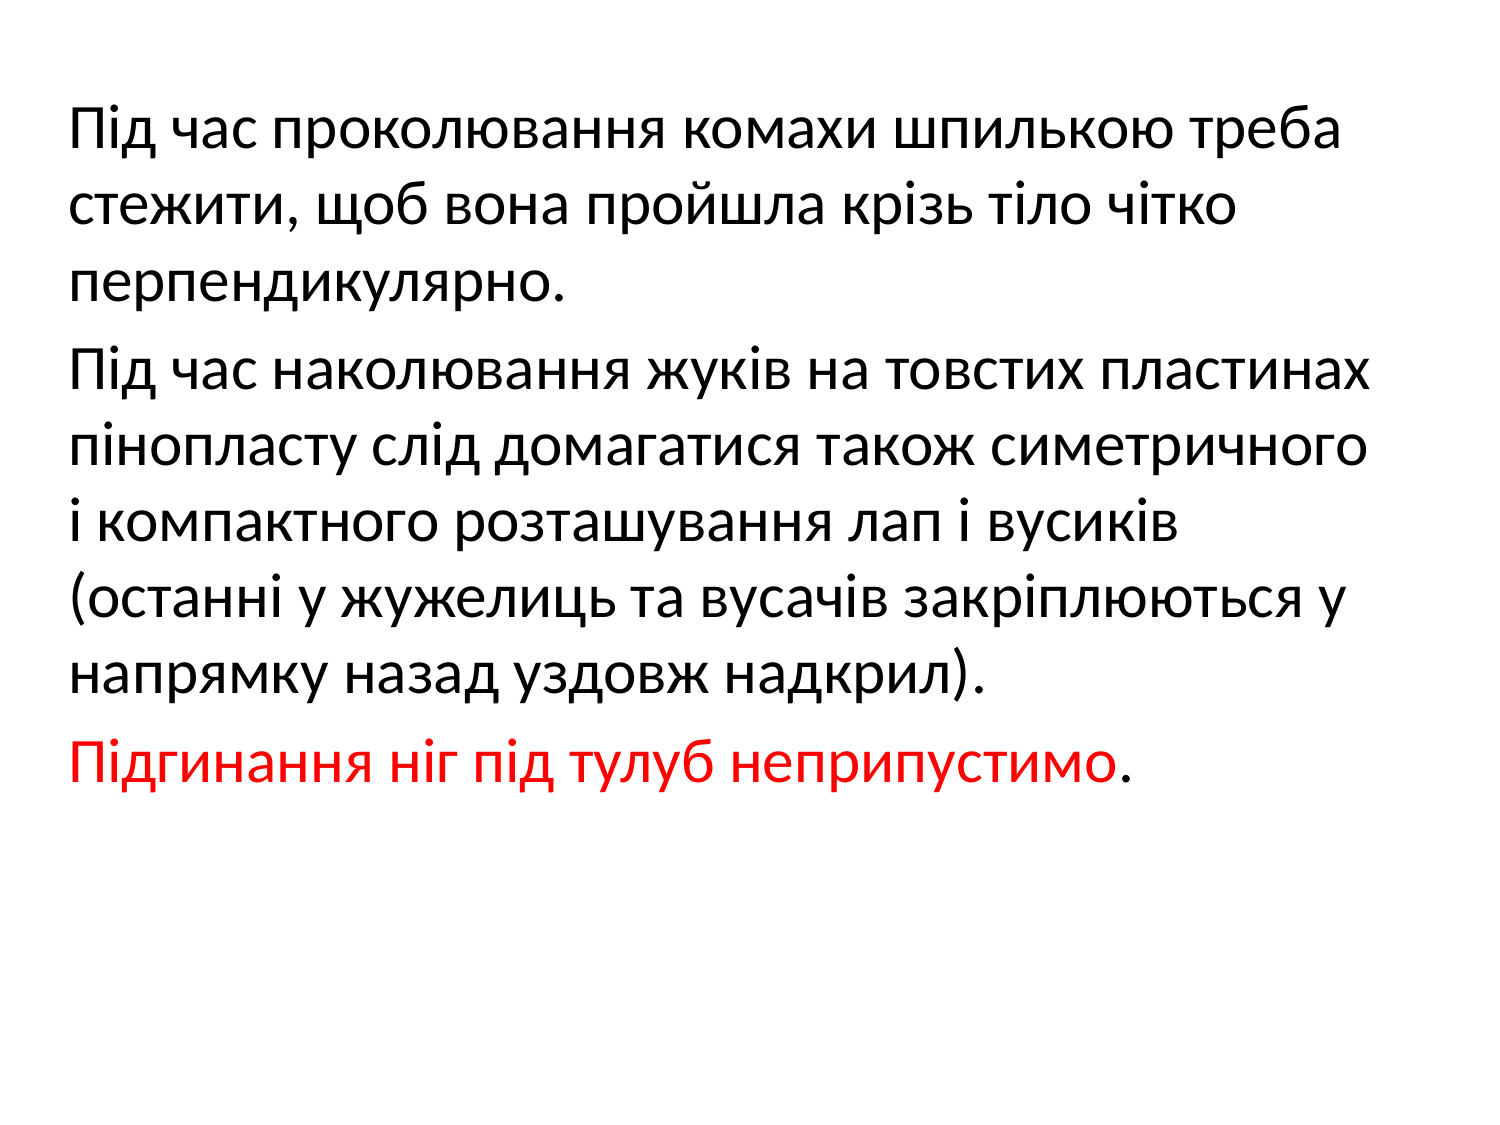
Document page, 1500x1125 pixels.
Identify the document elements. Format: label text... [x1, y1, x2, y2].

list Під час проколювання комахи шпилькою треба стежити, щоб вона пройшла крізь тіло чітко перпендикулярно. Під час наколювання жуків на товстих пластинах пінопласту слід домагатися також симетричного і компактного розташування лап і вусиків (останні у жужелиць та вусачів закріплюються у напрямку назад уздовж надкрил). Підгинання ніг під тулуб неприпустимо. [53, 78, 1404, 821]
